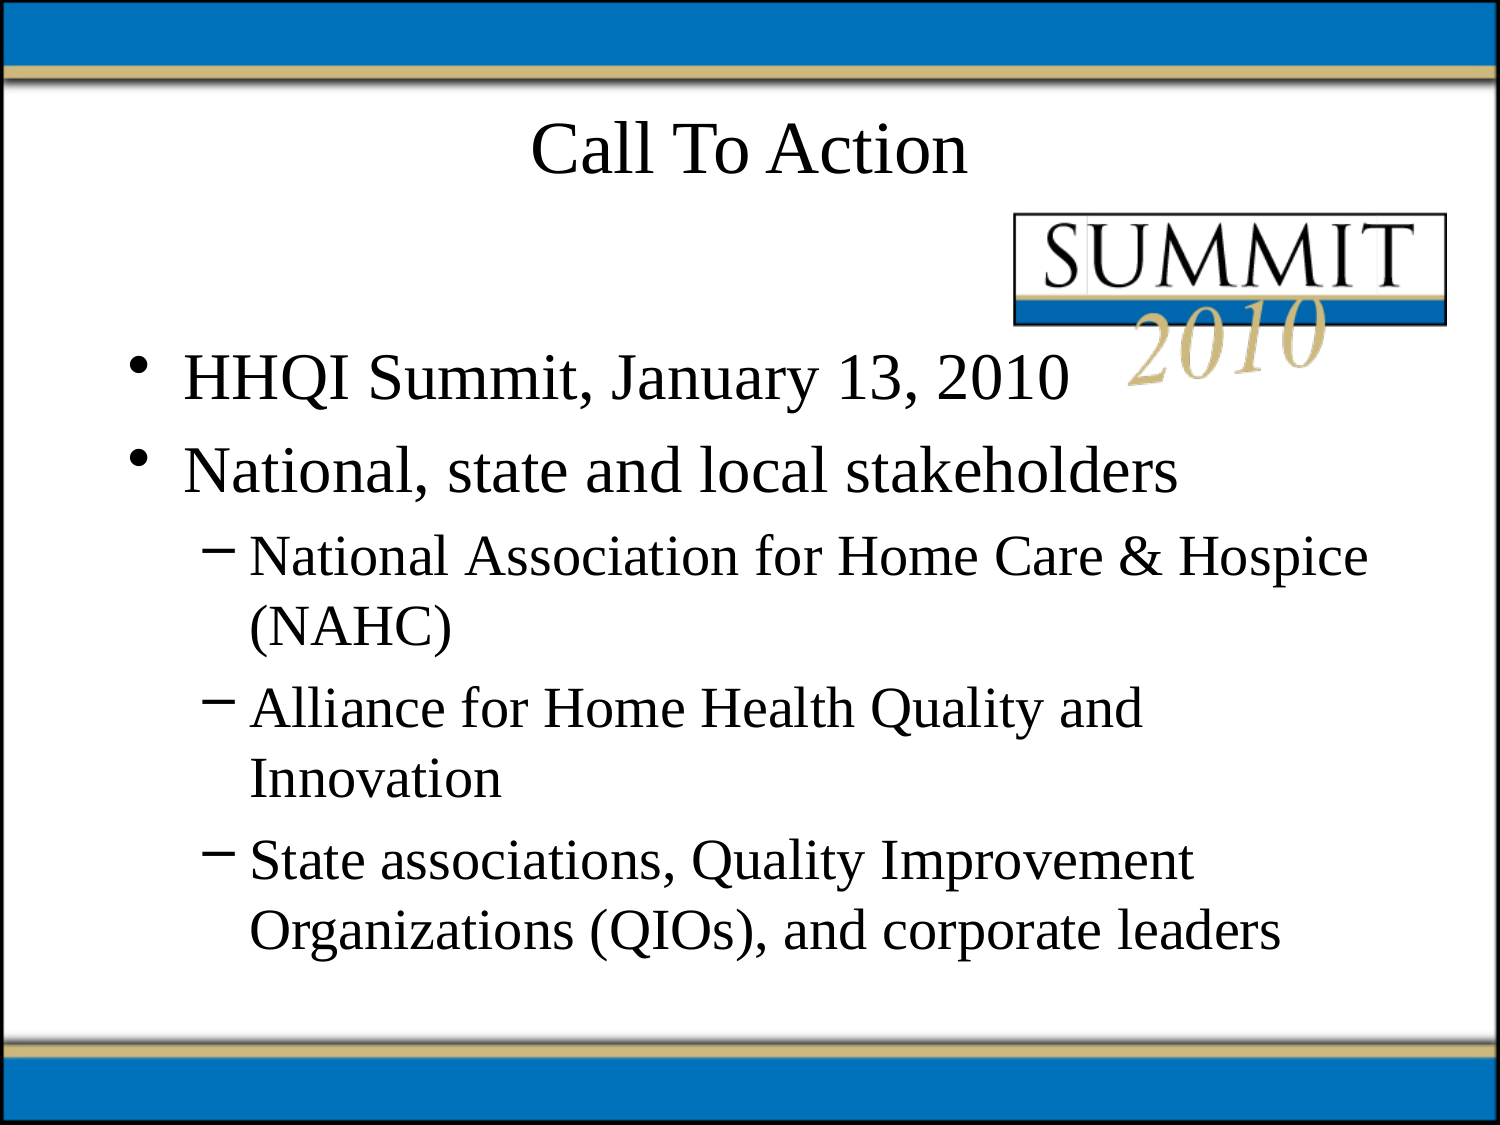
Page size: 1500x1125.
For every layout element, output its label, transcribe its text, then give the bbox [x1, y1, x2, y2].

title Call To Action [112, 75, 1388, 213]
list HHQI Summit, January 13, 2010 National, state and local stakeholders National Association for Home Care & Hospice (NAHC) Alliance for Home Health Quality and Innovation State associations, Quality Improvement Organizations (QIOs), and corporate leaders [112, 324, 1388, 1000]
picture [0, 0, 1500, 1125]
